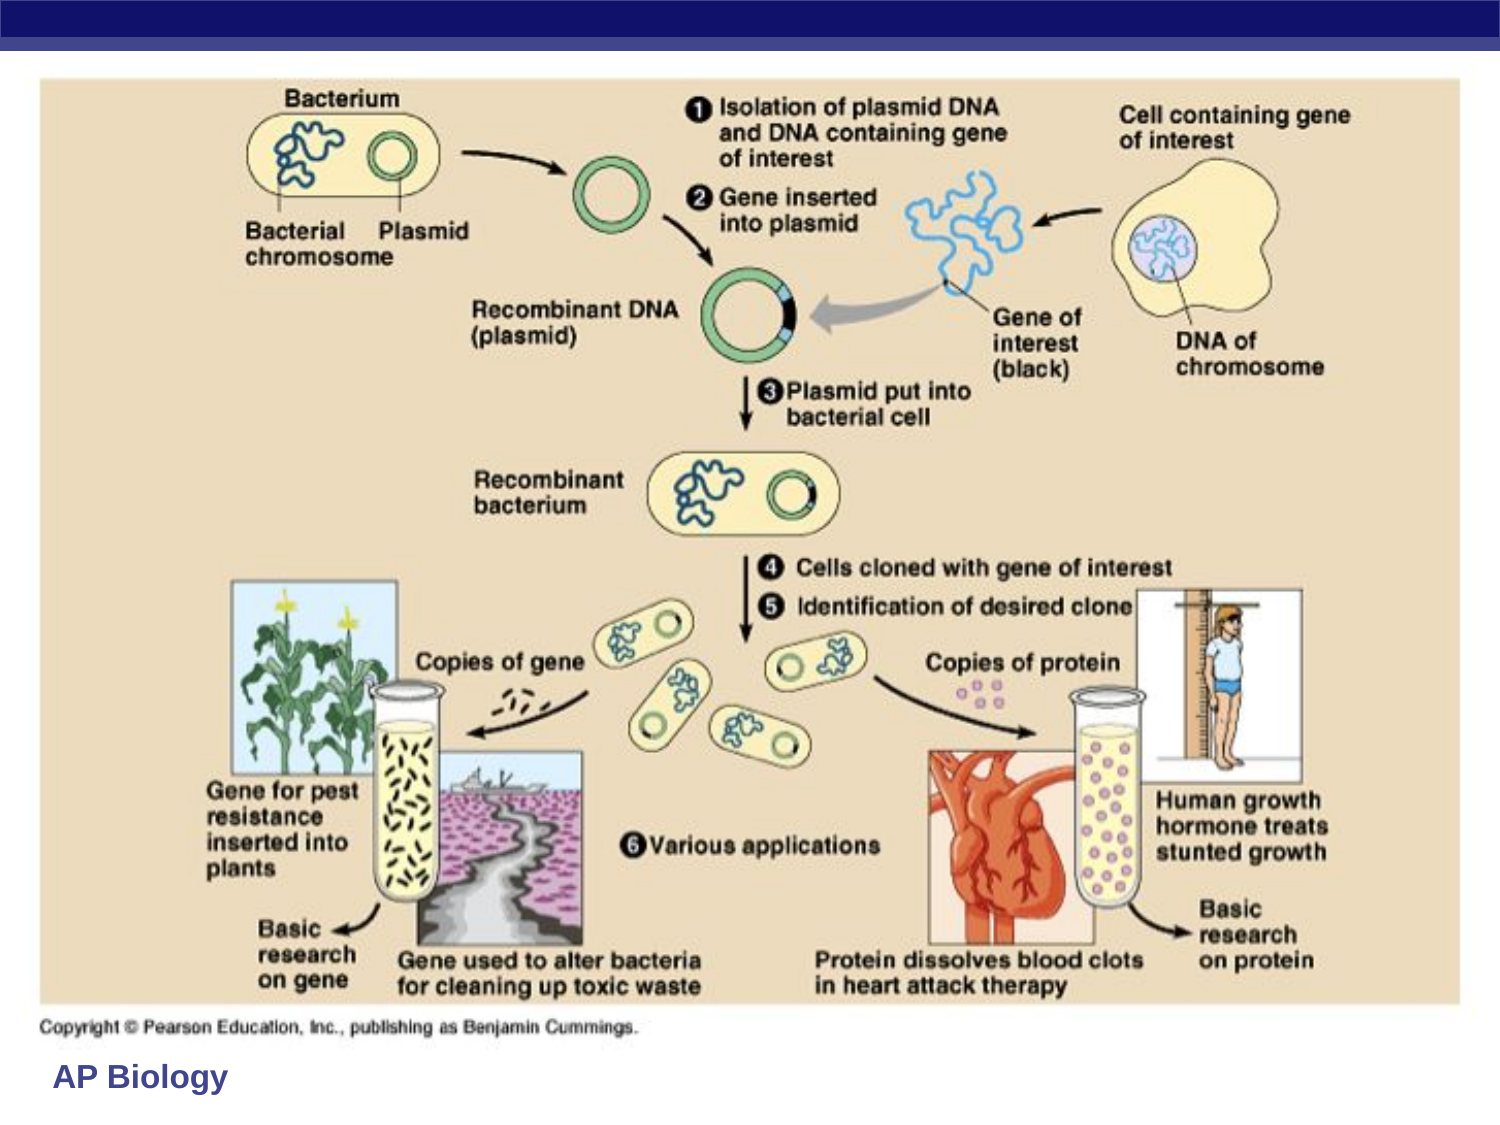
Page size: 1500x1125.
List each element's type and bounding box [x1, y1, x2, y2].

picture [24, 62, 1477, 1051]
